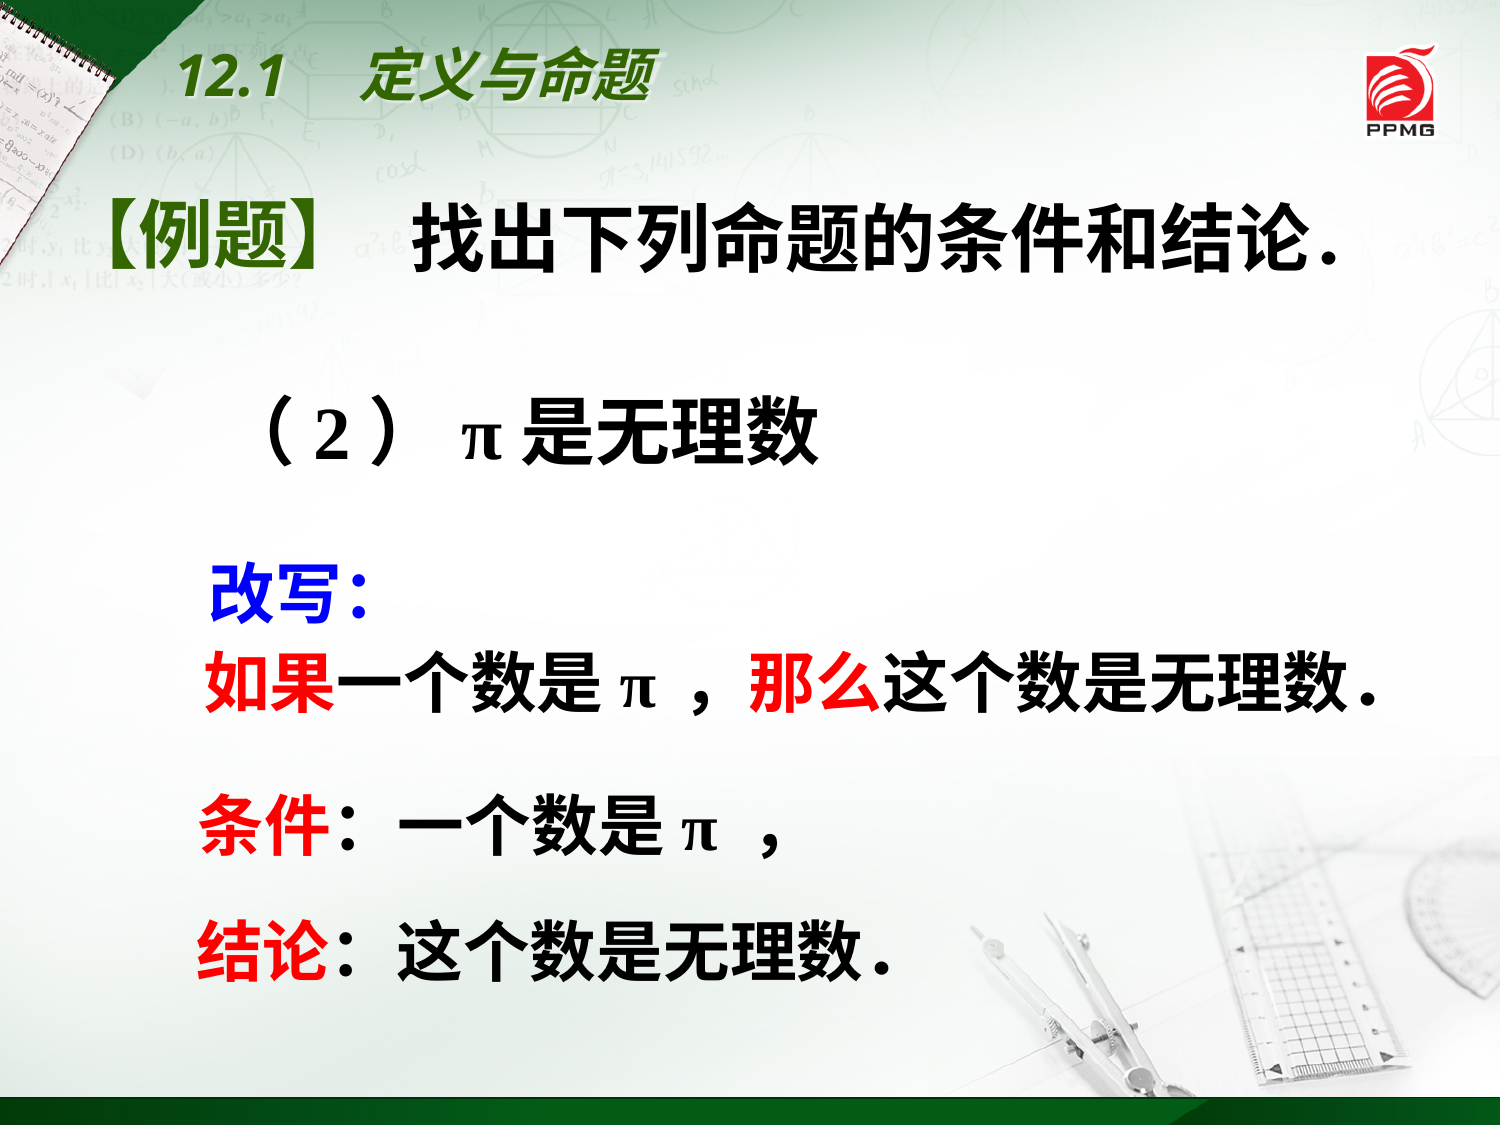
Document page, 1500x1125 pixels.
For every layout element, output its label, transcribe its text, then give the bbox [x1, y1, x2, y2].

text_box 条件：一个数是π ， [183, 776, 1343, 871]
text_box 找出下列命题的条件和结论． [395, 184, 1400, 290]
text_box 如果一个数是π ，那么这个数是无理数． [188, 633, 1440, 728]
text_box 改写： [194, 544, 564, 640]
text_box 12.1 定义与命题 [159, 31, 1164, 116]
picture [0, 0, 1500, 1125]
text_box （2）π是无理数 [196, 377, 845, 483]
text_box 结论：这个数是无理数． [181, 894, 1341, 999]
text_box 【例题】 [48, 179, 379, 285]
